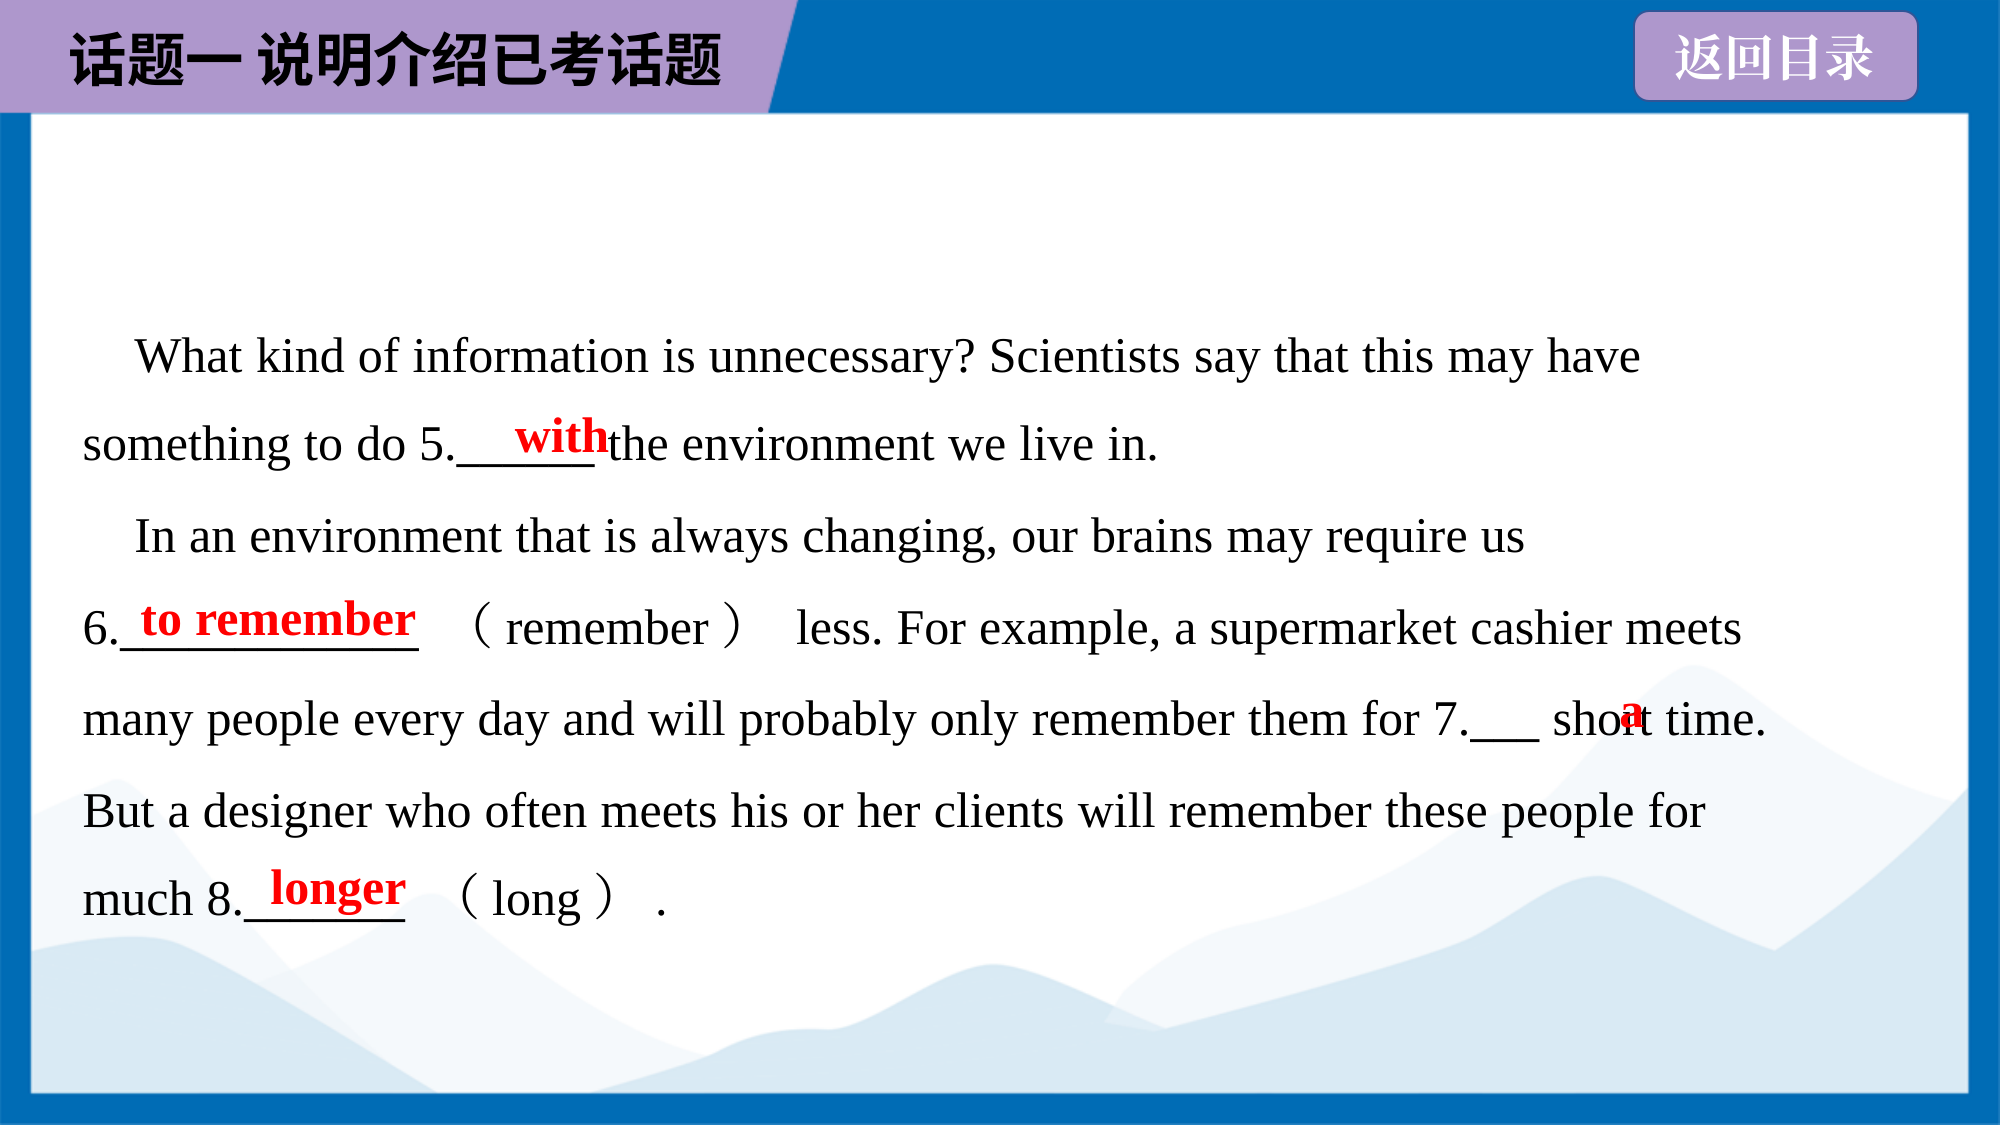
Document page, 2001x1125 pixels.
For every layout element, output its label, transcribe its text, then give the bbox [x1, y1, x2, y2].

text_box to remember [116, 557, 441, 636]
text_box What kind of information is unnecessary? Scientists say that this may have something to do 5.______ the environment we live in. [82, 290, 1917, 461]
text_box a [1601, 649, 1663, 729]
text_box longer [252, 827, 425, 906]
picture [0, 0, 2000, 1125]
text_box In an environment that is always changing, our brains may require us 6._____________ （remember） less. For example, a supermarket cashier meets many people every day and will probably only remember them for 7.___ short time. But a designer who often meets his or her clients will remember these people for much 8._______ （long）. [82, 470, 1917, 916]
text_box with [496, 374, 628, 453]
